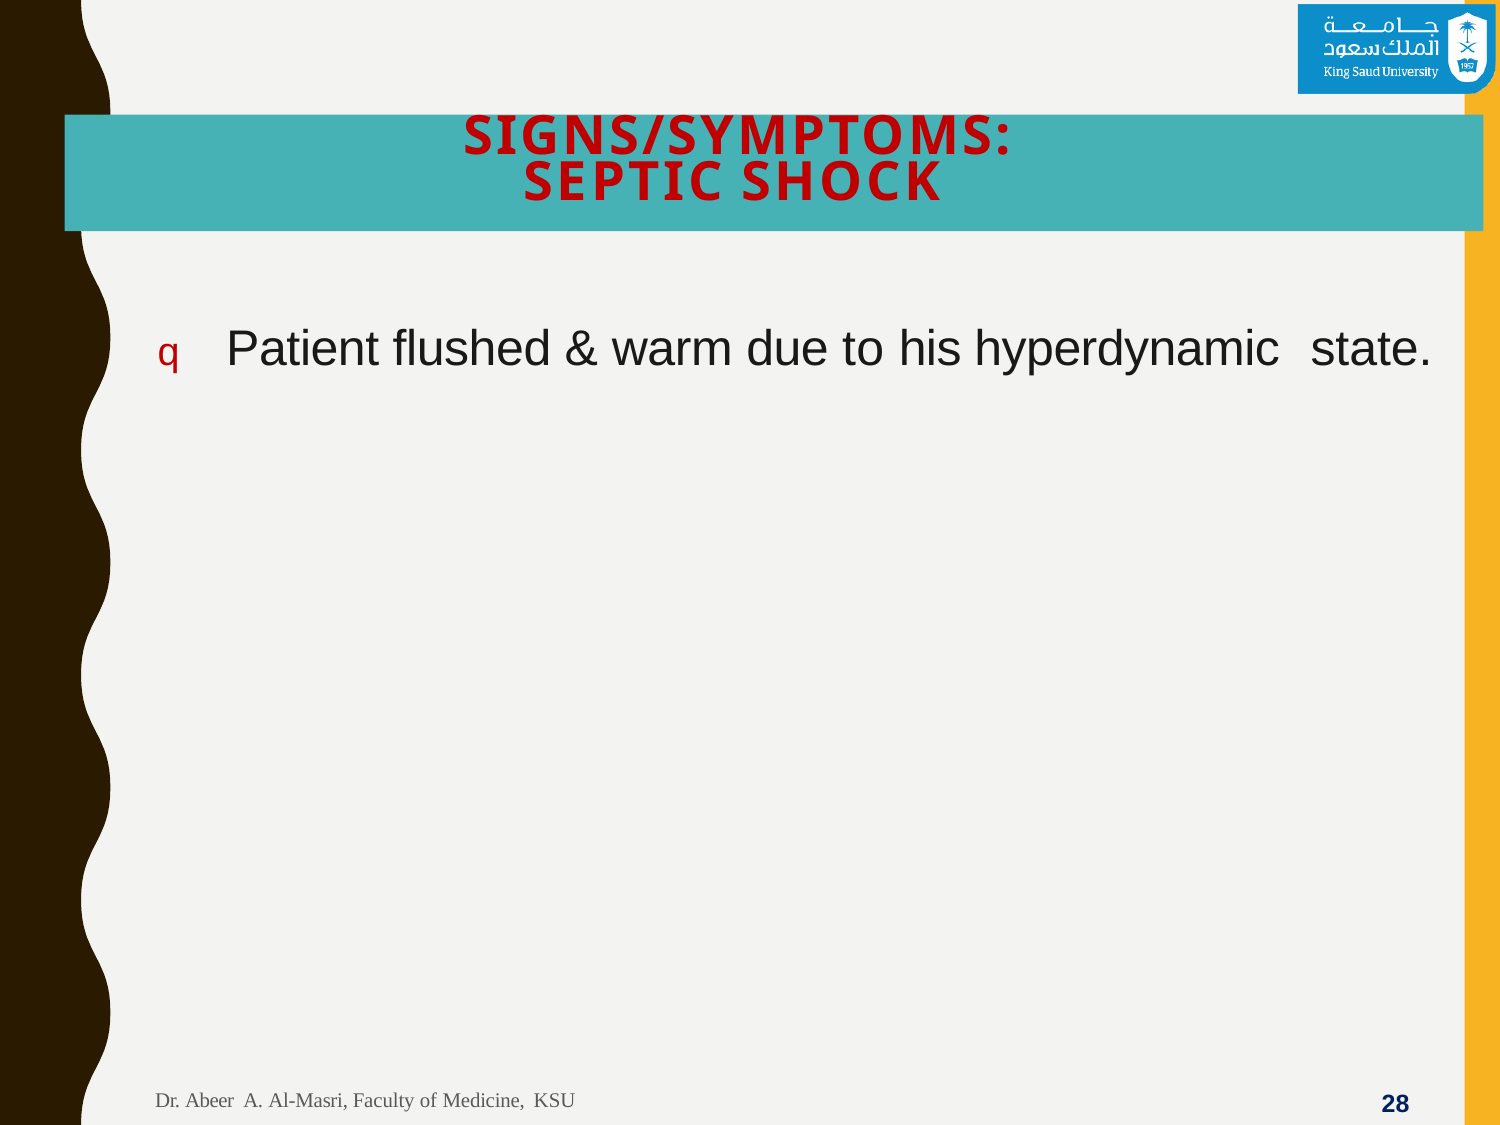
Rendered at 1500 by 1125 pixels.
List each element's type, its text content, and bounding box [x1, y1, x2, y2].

text_box [0, 0, 111, 1125]
text_box [64, 114, 461, 232]
text_box SEPTIC SHOCK q Patient flushed & warm due to his hyperdynamic state. [155, 146, 1435, 376]
slide_number 26 [1377, 1090, 1415, 1125]
text_box [1464, 0, 1500, 1125]
text_box [1082, 114, 1484, 232]
footer Dr. Abeer A. Al-Masri, Faculty of Medicine, KSU [153, 1089, 581, 1125]
title SIGNS/SYMPTOMS: [461, 100, 1082, 146]
text_box [1297, 4, 1496, 94]
